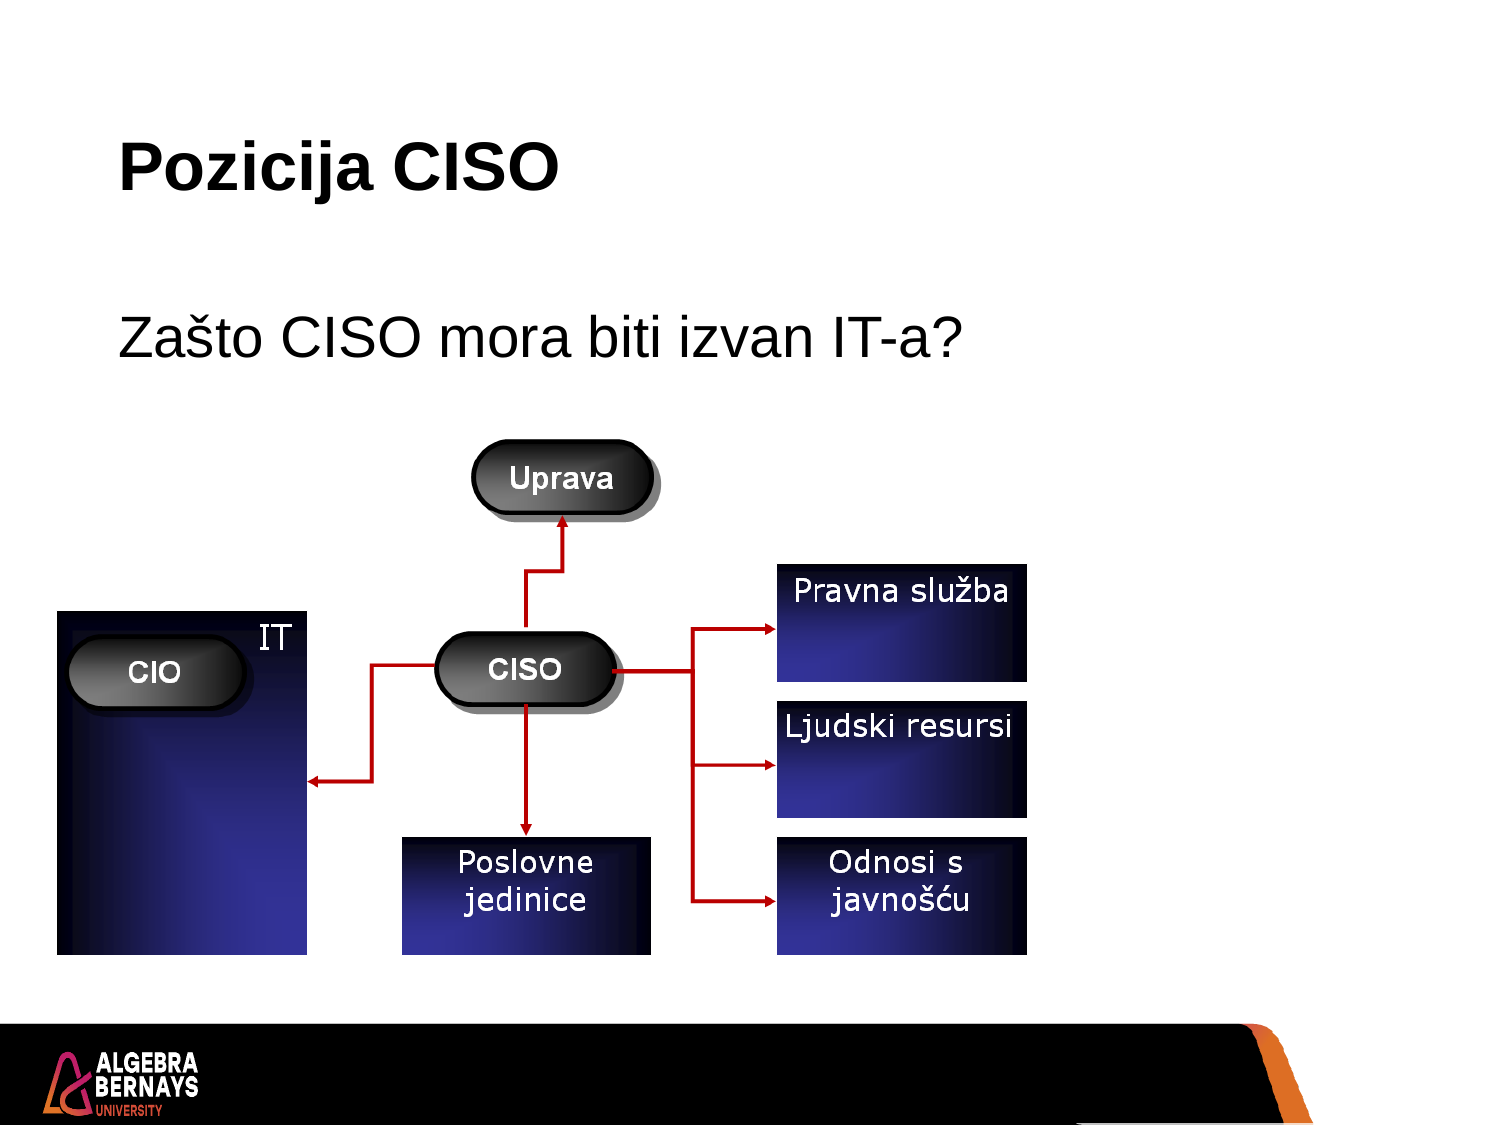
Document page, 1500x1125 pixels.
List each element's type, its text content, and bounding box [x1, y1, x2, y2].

title Pozicija CISO [103, 59, 1397, 278]
list Zašto CISO mora biti izvan IT-a? [103, 299, 1397, 1014]
picture [0, 1023, 1468, 1125]
picture [41, 408, 1045, 971]
